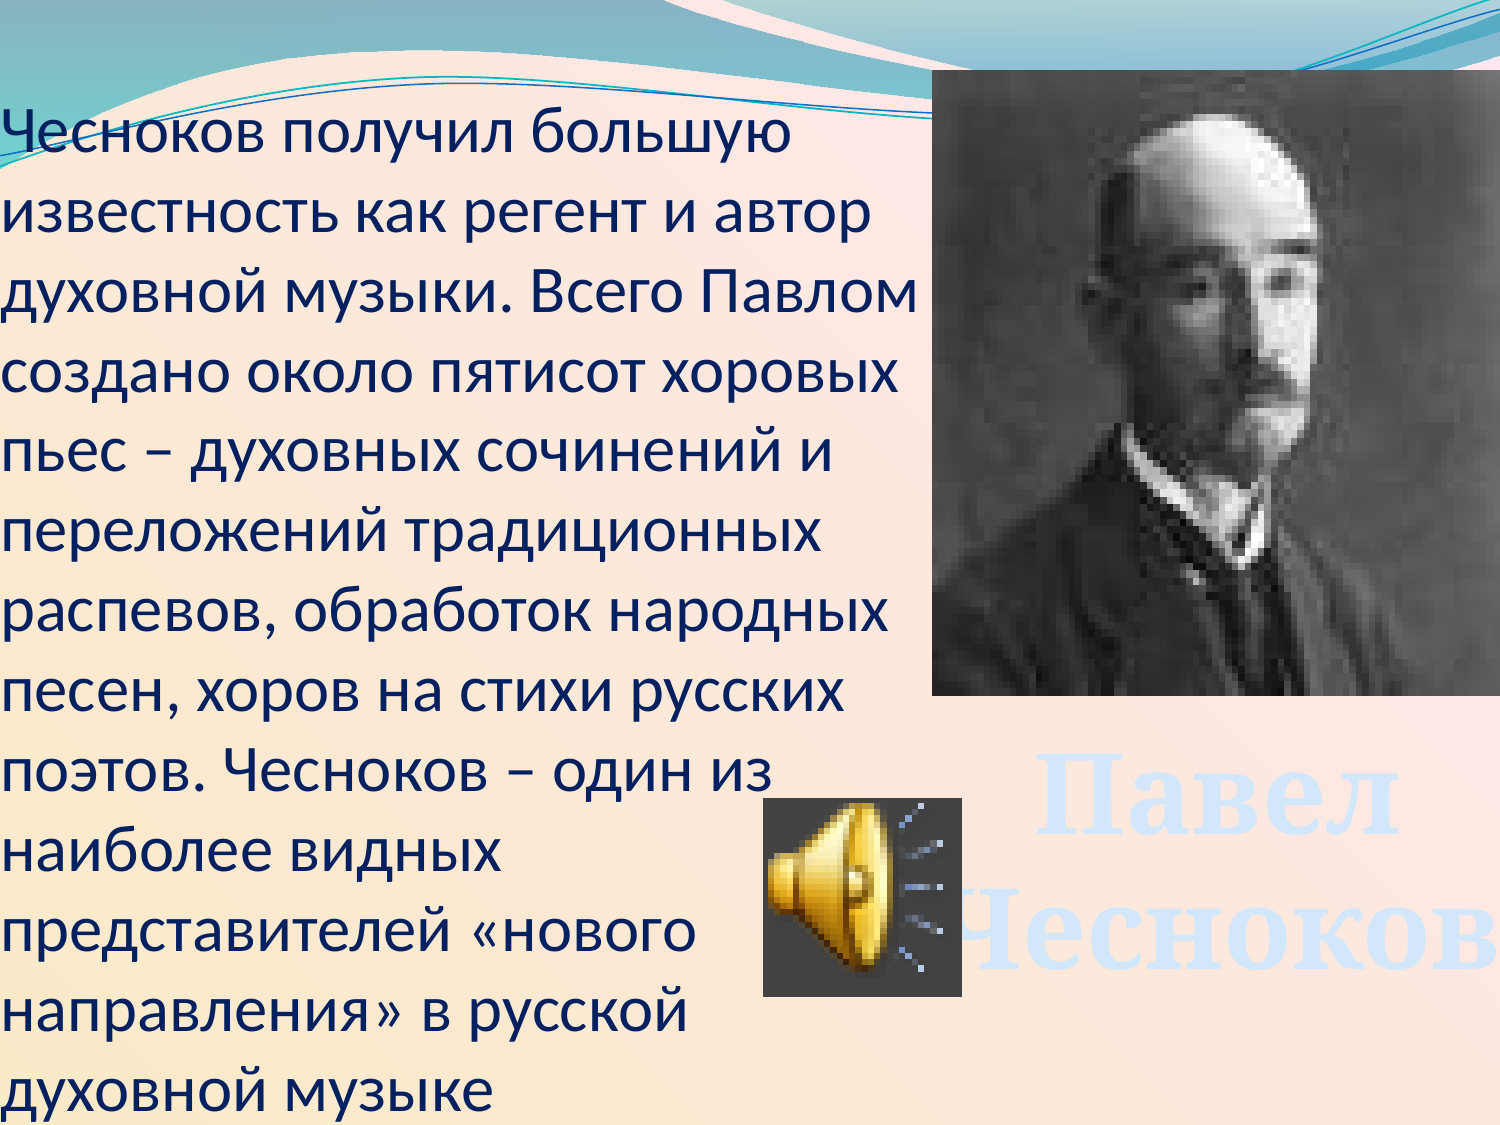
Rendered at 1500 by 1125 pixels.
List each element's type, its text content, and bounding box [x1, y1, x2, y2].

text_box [932, 70, 1500, 1003]
title Чесноков получил большую известность как регент и автор духовной музыки. Всего Павлом создано около пятисот хоровых пьес – духовных сочинений и переложений традиционных распевов, обработок народных песен, хоров на стихи русских поэтов. Чесноков – один из наиболее видных представителей «нового направления» в русской духовной музыке [0, 128, 926, 1125]
picture [761, 796, 963, 998]
